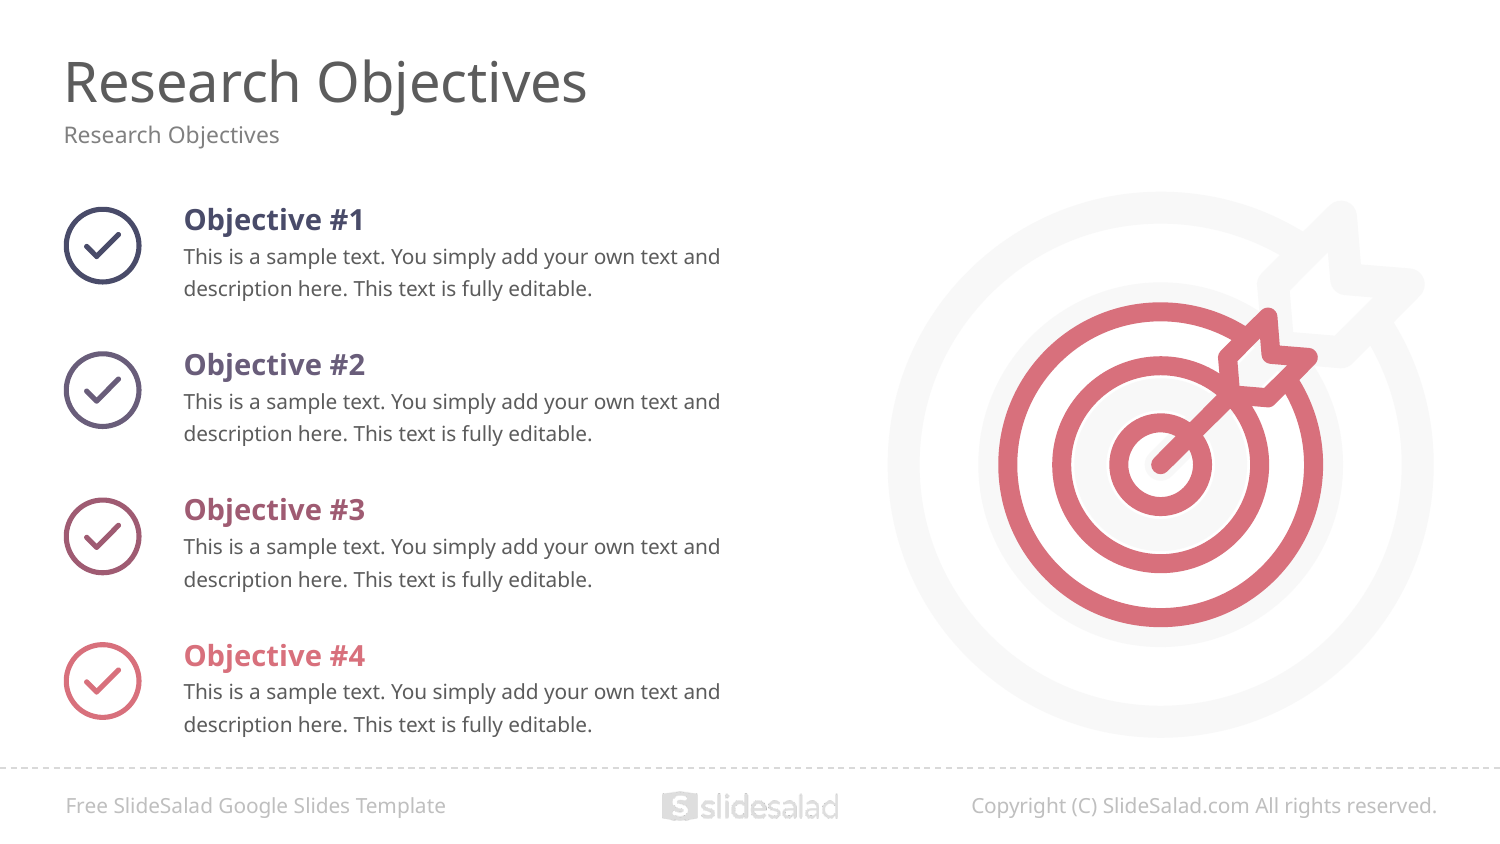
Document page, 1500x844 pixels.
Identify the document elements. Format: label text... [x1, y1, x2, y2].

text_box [63, 641, 142, 721]
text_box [63, 497, 142, 576]
text_box Objective #2 This is a sample text. You simply add your own text and description here. This text is fully editable. [183, 335, 813, 446]
text_box [887, 191, 1434, 738]
text_box Objective #1 This is a sample text. You simply add your own text and description here. This text is fully editable. [183, 190, 813, 301]
list Research Objectives [63, 119, 1437, 149]
text_box Objective #4 This is a sample text. You simply add your own text and description here. This text is fully editable. [183, 626, 813, 737]
picture [662, 791, 838, 823]
text_box Objective #3 This is a sample text. You simply add your own text and description here. This text is fully editable. [183, 480, 813, 592]
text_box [63, 206, 142, 285]
text_box [998, 302, 1324, 628]
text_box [63, 350, 142, 430]
title Research Objectives [63, 46, 1437, 114]
